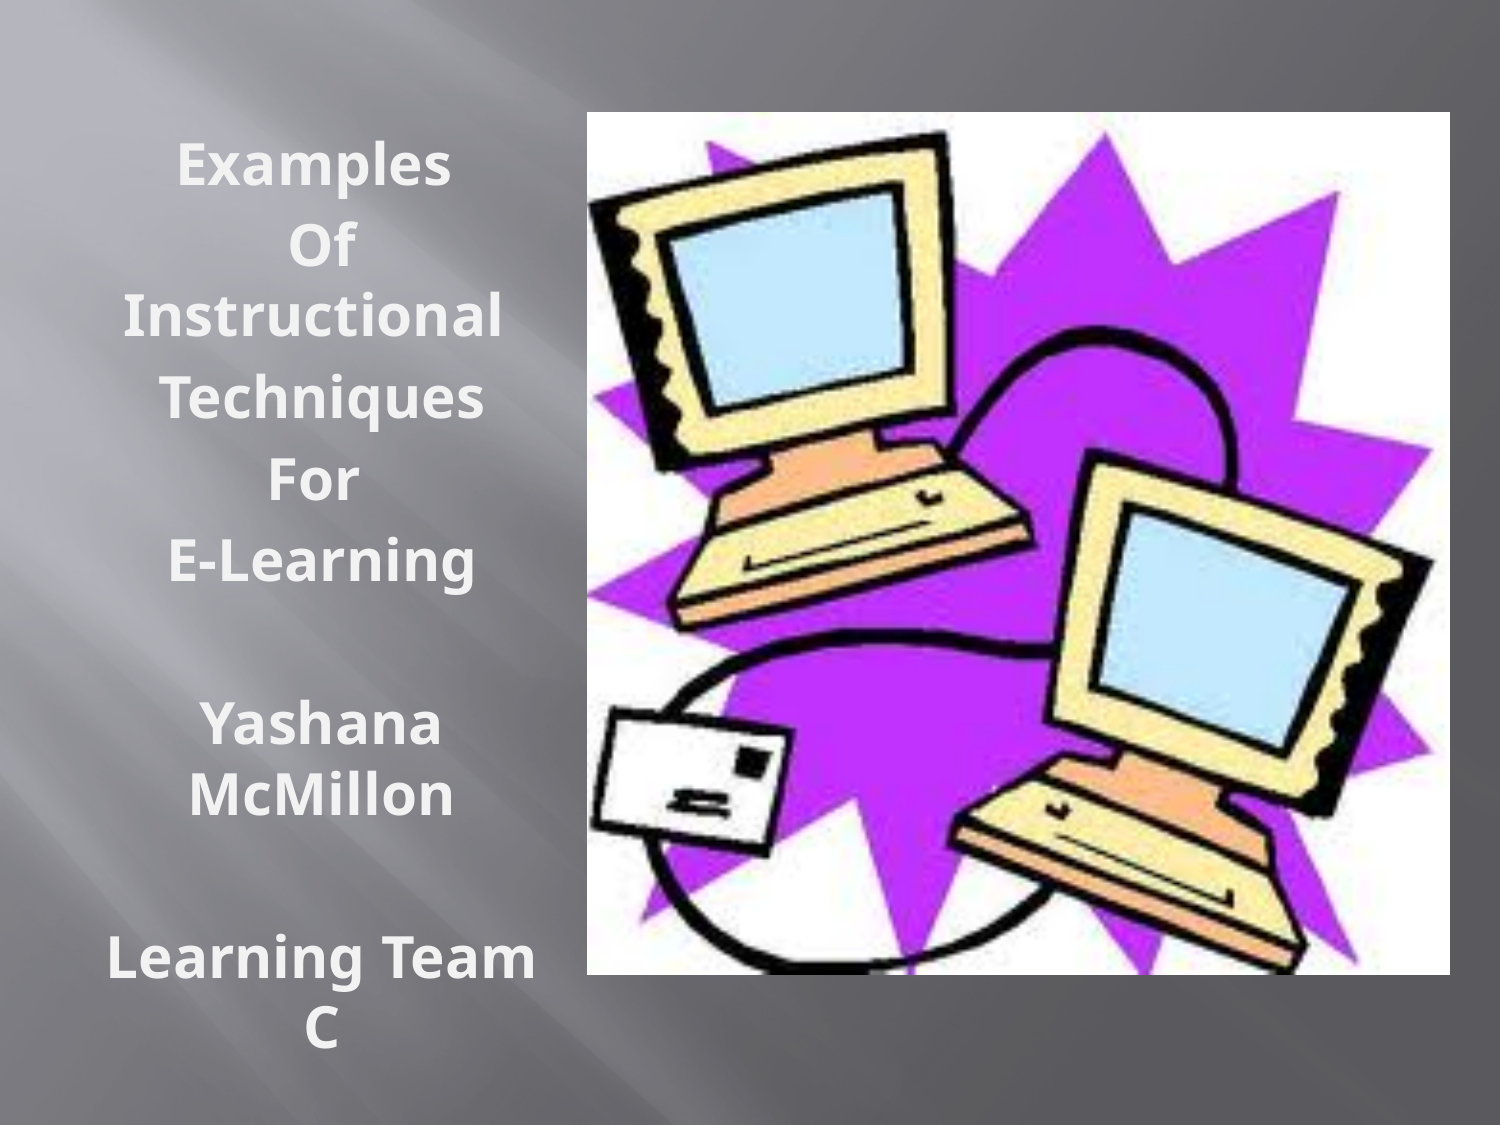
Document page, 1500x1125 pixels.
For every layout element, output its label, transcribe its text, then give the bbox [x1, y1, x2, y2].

list Examples Of Instructional Techniques For E-Learning Yashana McMillon Learning Team C [75, 37, 569, 975]
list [587, 112, 1451, 976]
